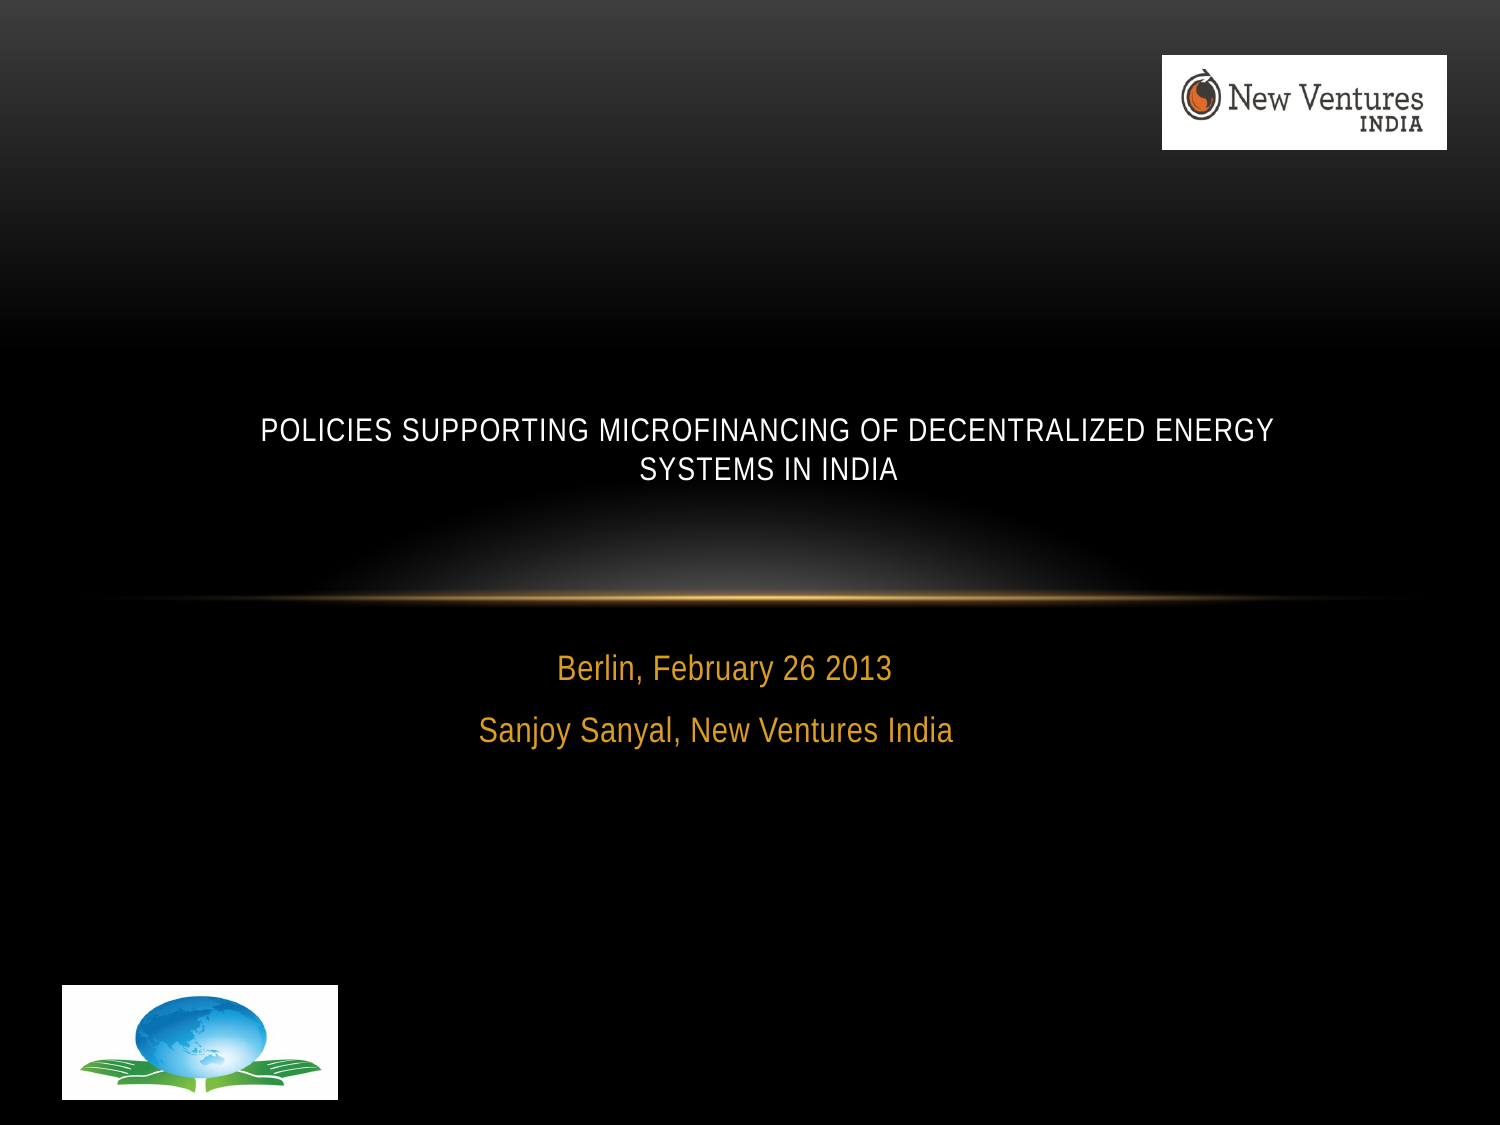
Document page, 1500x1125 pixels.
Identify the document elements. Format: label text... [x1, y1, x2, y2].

picture [62, 985, 338, 1100]
subtitle Berlin, February 26 2013 Sanjoy Sanyal, New Ventures India [200, 637, 1250, 925]
picture [0, 0, 1500, 750]
title Policies SUPPORTING MICROFINANCING of Decentralized ENERGY SYSTEMs in InDIA [174, 399, 1363, 495]
